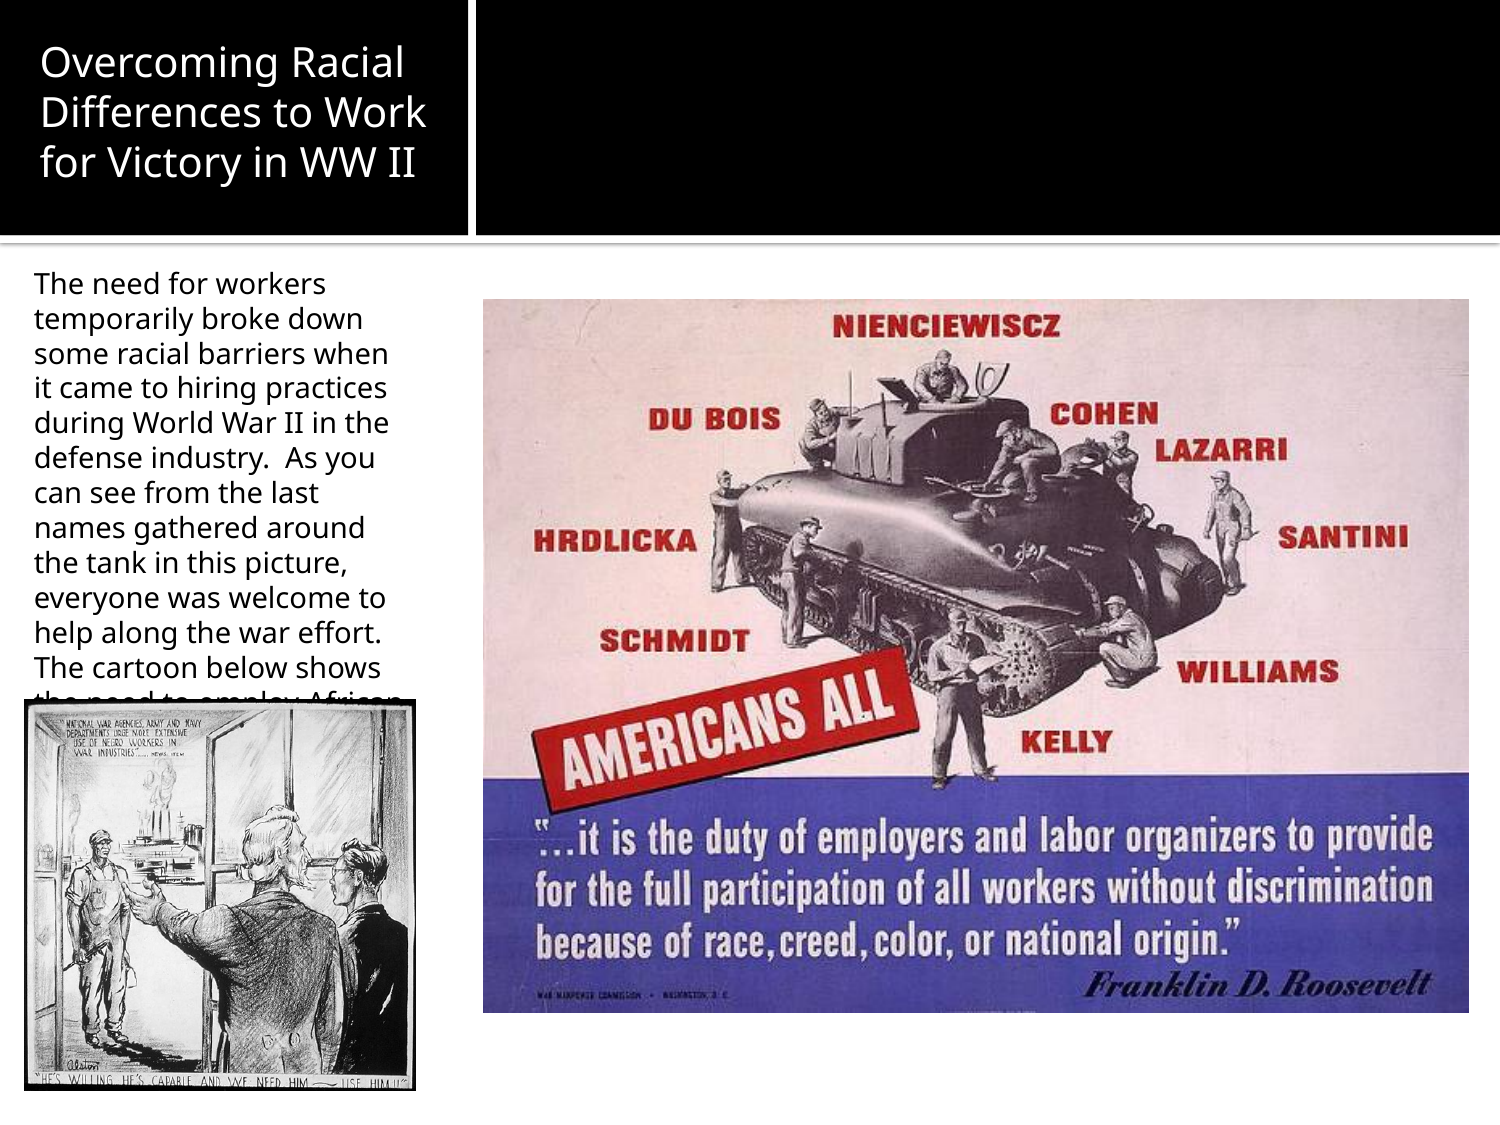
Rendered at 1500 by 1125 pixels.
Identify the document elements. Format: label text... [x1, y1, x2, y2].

picture [24, 699, 416, 1091]
list The need for workers temporarily broke down some racial barriers when it came to hiring practices during World War II in the defense industry. As you can see from the last names gathered around the tank in this picture, everyone was welcome to help along the war effort. The cartoon below shows the need to employ African-American workers, too. [24, 249, 430, 1000]
title Overcoming Racial Differences to Work for Victory in WW II [27, 24, 442, 186]
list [483, 299, 1469, 1013]
